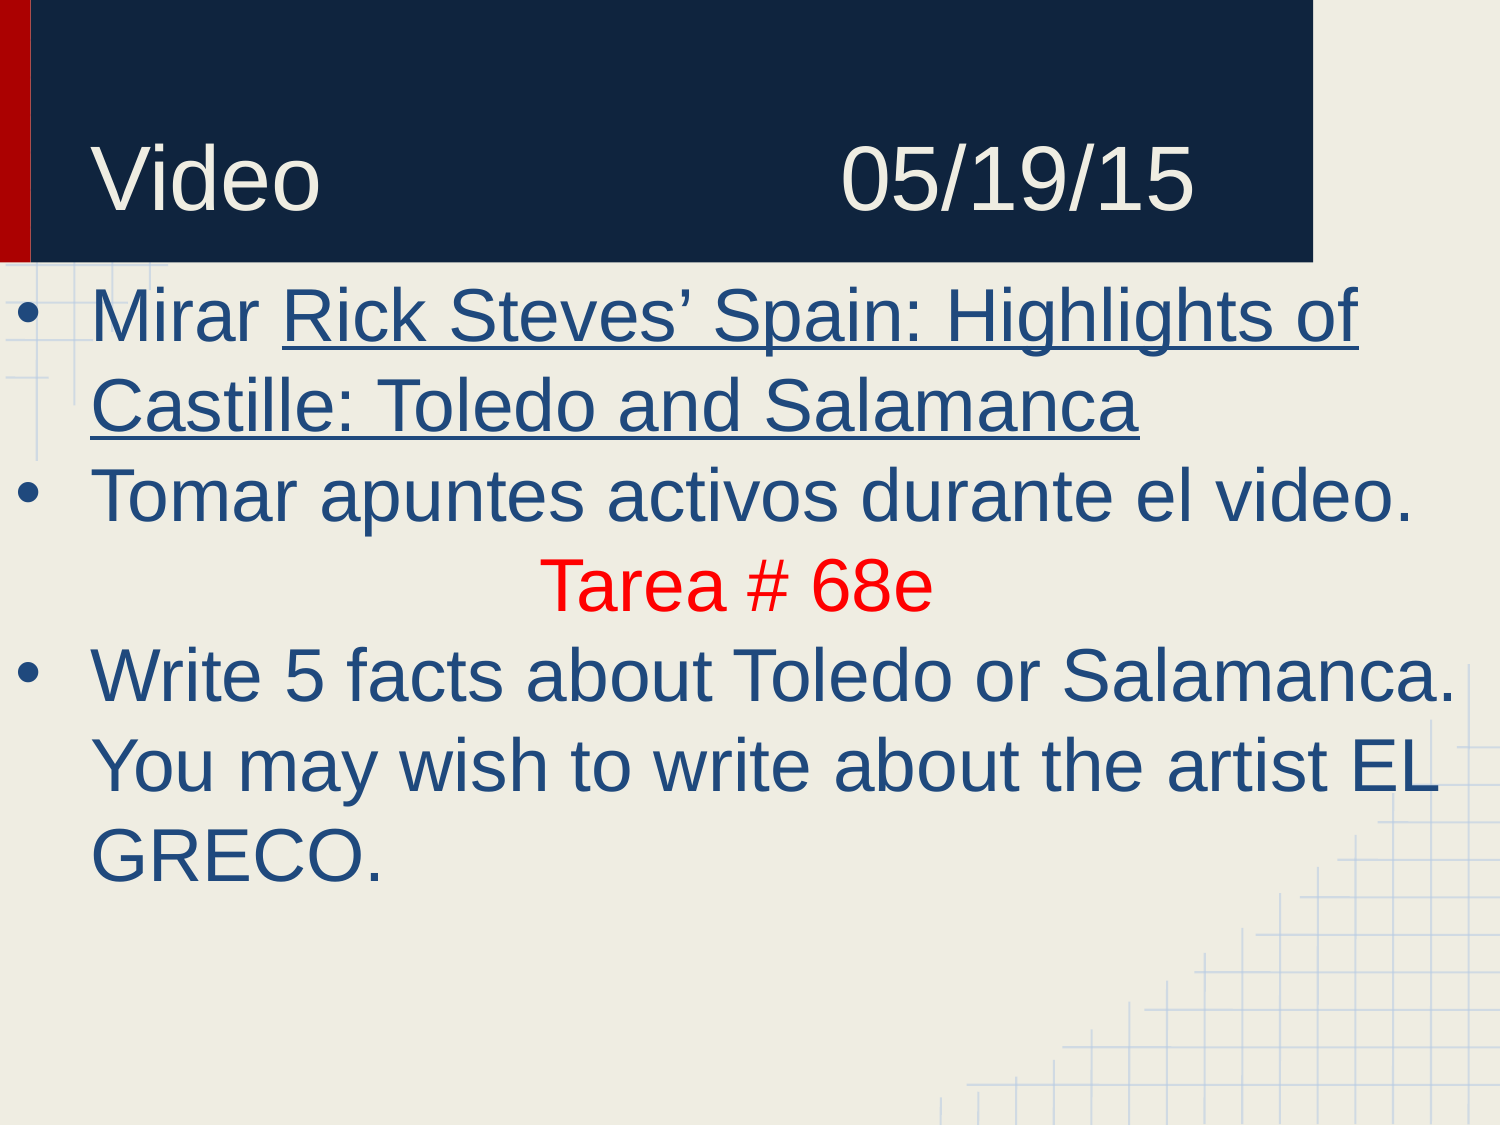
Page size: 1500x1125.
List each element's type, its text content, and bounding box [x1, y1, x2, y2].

list Mirar Rick Steves’ Spain: Highlights of Castille: Toledo and Salamanca Tomar apuntes activos durante el video. Tarea # 68e Write 5 facts about Toledo or Salamanca. You may wish to write about the artist EL GRECO. [0, 251, 1475, 1046]
title Video 05/19/15 [75, 22, 1276, 244]
